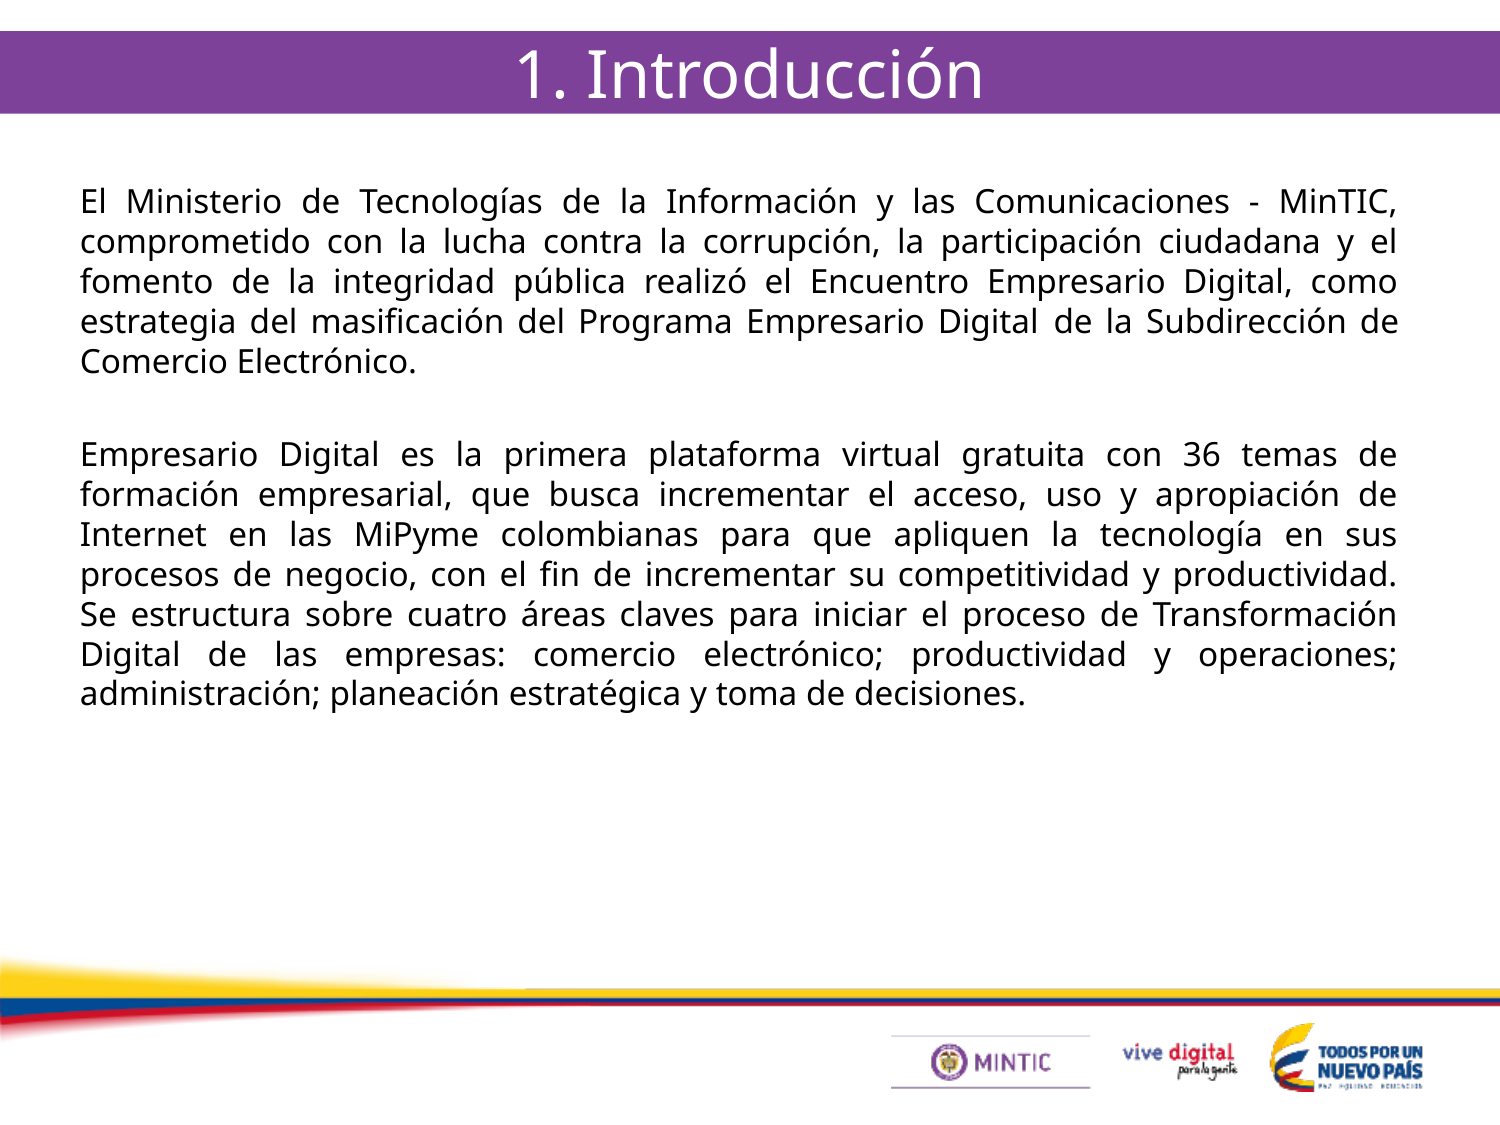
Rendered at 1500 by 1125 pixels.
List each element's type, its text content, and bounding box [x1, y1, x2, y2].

title 1. Introducción [0, 29, 1500, 116]
picture [0, 951, 1500, 1092]
list El Ministerio de Tecnologías de la Información y las Comunicaciones - MinTIC, comprometido con la lucha contra la corrupción, la participación ciudadana y el fomento de la integridad pública realizó el Encuentro Empresario Digital, como estrategia del masificación del Programa Empresario Digital de la Subdirección de Comercio Electrónico. Empresario Digital es la primera plataforma virtual gratuita con 36 temas de formación empresarial, que busca incrementar el acceso, uso y apropiación de Internet en las MiPyme colombianas para que apliquen la tecnología en sus procesos de negocio, con el fin de incrementar su competitividad y productividad. Se estructura sobre cuatro áreas claves para iniciar el proceso de Transformación Digital de las empresas: comercio electrónico; productividad y operaciones; administración; planeación estratégica y toma de decisiones. [64, 172, 1415, 709]
